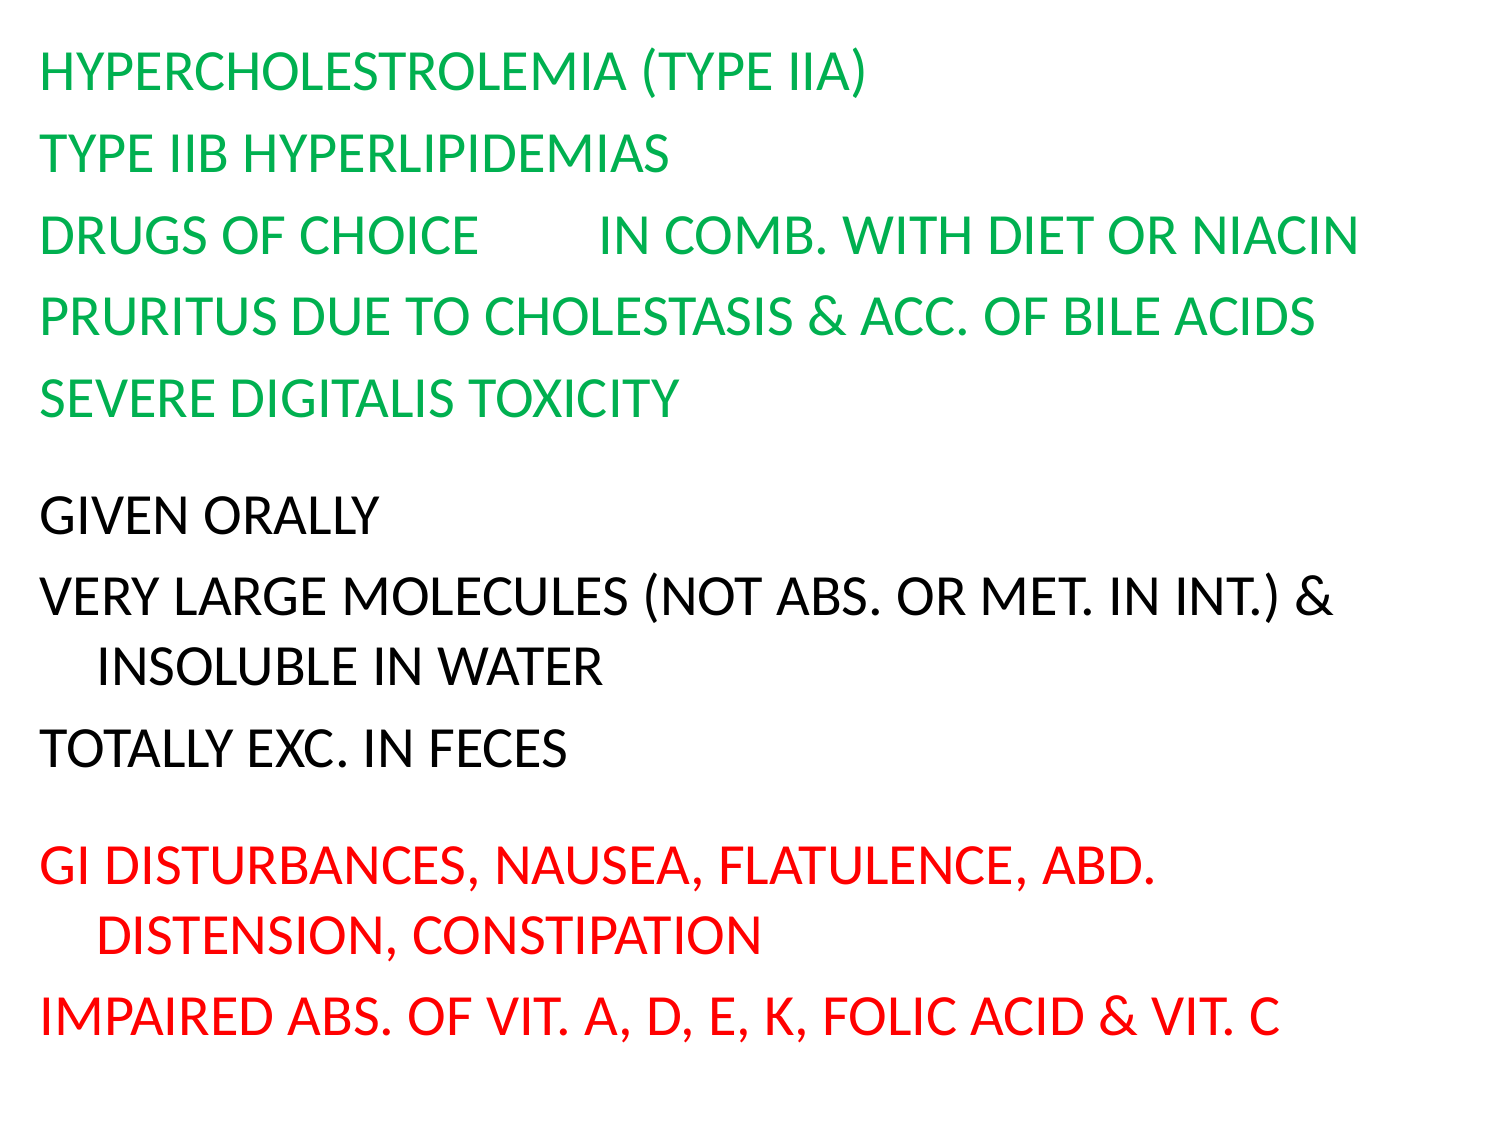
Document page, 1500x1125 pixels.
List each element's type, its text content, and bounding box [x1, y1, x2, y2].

list HYPERCHOLESTROLEMIA (TYPE IIA) TYPE IIB HYPERLIPIDEMIAS DRUGS OF CHOICE IN COMB. WITH DIET OR NIACIN PRURITUS DUE TO CHOLESTASIS & ACC. OF BILE ACIDS SEVERE DIGITALIS TOXICITY GIVEN ORALLY VERY LARGE MOLECULES (NOT ABS. OR MET. IN INT.) & INSOLUBLE IN WATER TOTALLY EXC. IN FECES GI DISTURBANCES, NAUSEA, FLATULENCE, ABD. DISTENSION, CONSTIPATION IMPAIRED ABS. OF VIT. A, D, E, K, FOLIC ACID & VIT. C [24, 24, 1475, 1100]
